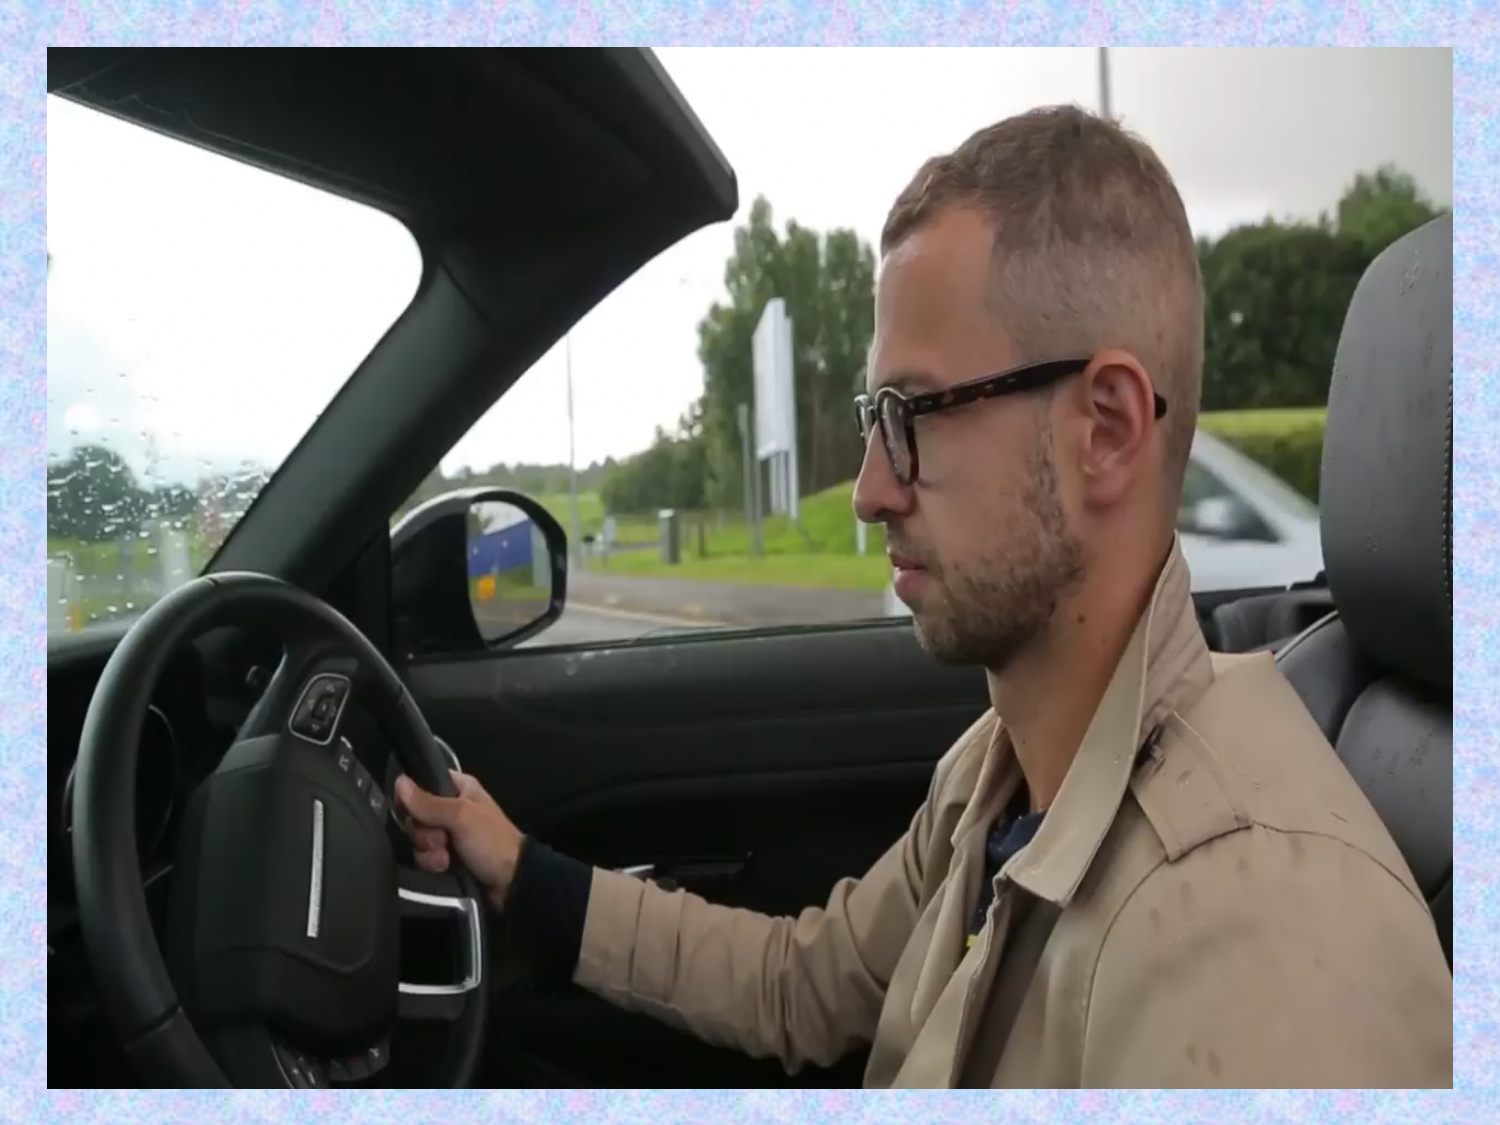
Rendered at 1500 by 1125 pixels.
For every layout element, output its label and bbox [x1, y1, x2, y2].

text_box [46, 46, 1454, 1091]
picture [0, 0, 1500, 1125]
